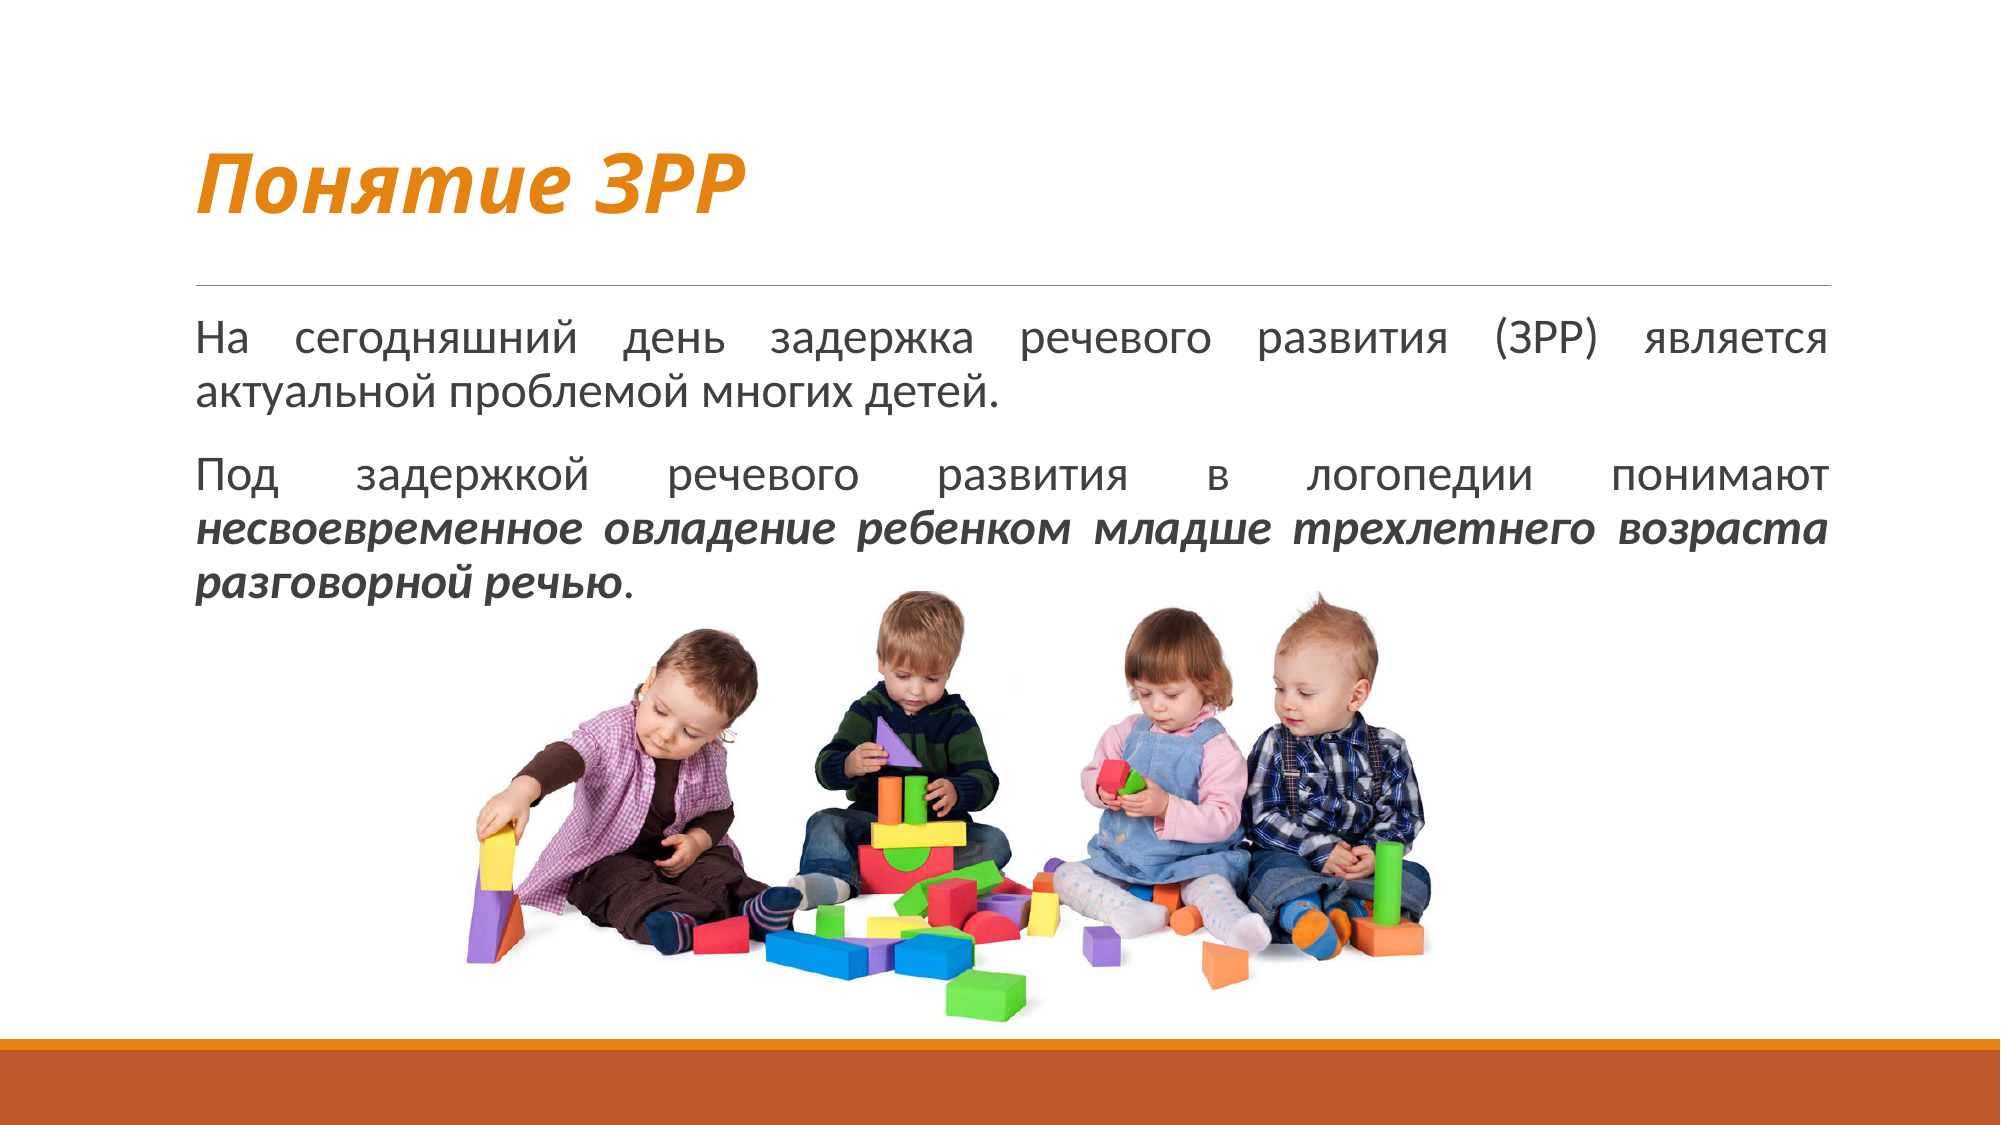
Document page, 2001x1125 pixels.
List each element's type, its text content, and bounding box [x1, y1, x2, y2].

list На сегодняшний день задержка речевого развития (ЗРР) является актуальной проблемой многих детей. Под задержкой речевого развития в логопедии понимают несвоевременное овладение ребенком младше трехлетнего возраста разговорной речью. [180, 302, 1830, 963]
picture [440, 590, 1458, 1028]
title Понятие ЗРР [180, 0, 1830, 238]
